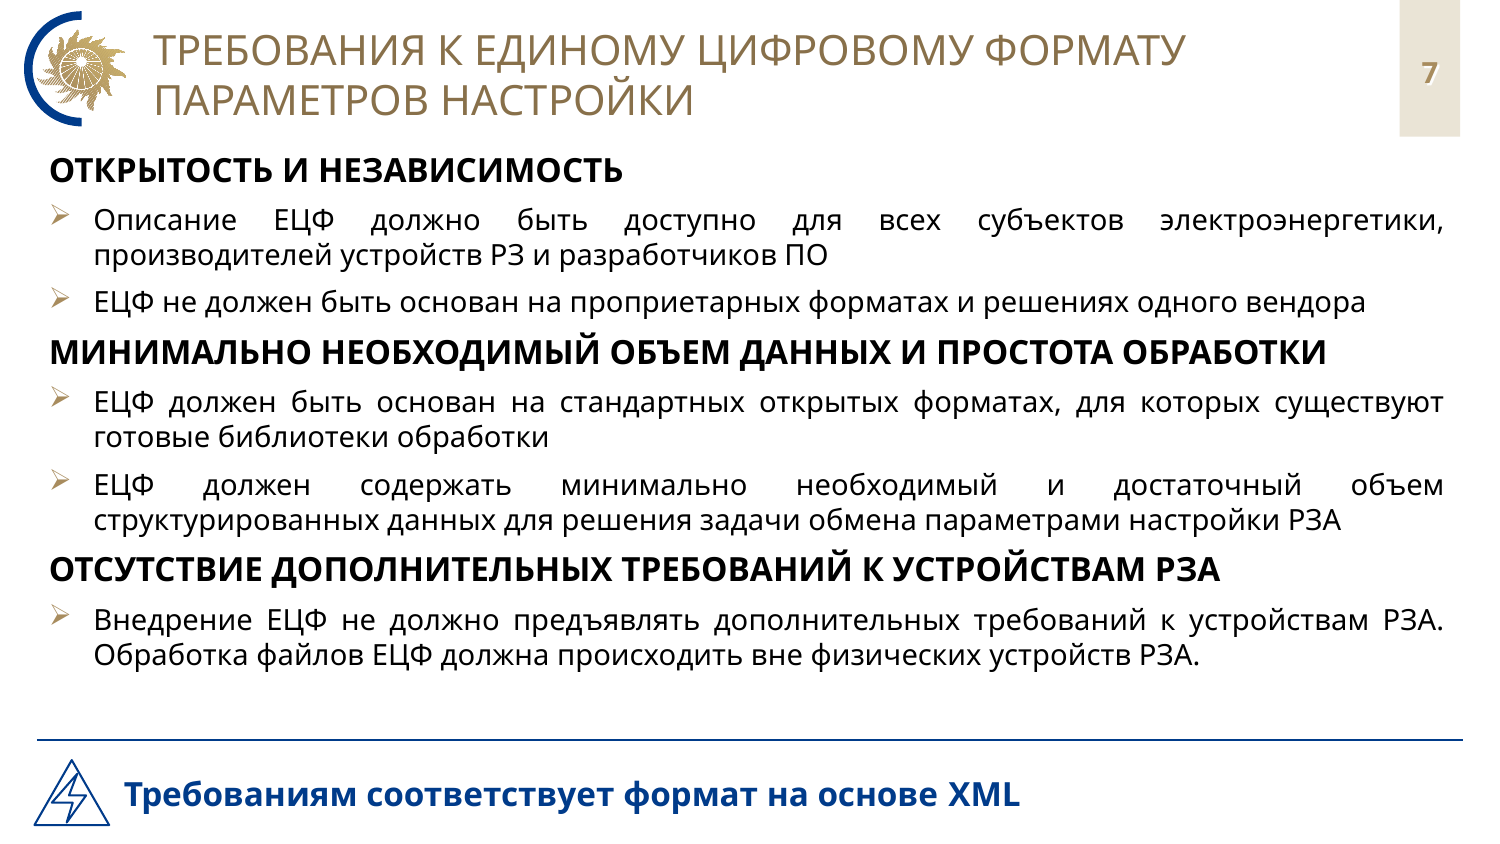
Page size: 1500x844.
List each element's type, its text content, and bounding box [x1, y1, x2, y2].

text_box [34, 760, 110, 826]
title Требования к Единому цифровому формату параметров настройки [138, 11, 1399, 137]
text_box Требованиям соответствует формат на основе XML [109, 765, 1440, 820]
slide_number 7 [1399, 11, 1461, 137]
list Открытость и независимость Описание ЕЦФ должно быть доступно для всех субъектов электроэнергетики, производителей устройств РЗ и разработчиков ПО ЕЦФ не должен быть основан на проприетарных форматах и решениях одного вендора Минимально необходимый объем данных и Простота обработки ЕЦФ должен быть основан на стандартных открытых форматах, для которых существуют готовые библиотеки обработки ЕЦФ должен содержать минимально необходимый и достаточный объем структурированных данных для решения задачи обмена параметрами настройки РЗА Отсутствие дополнительных требований к устройствам РЗА Внедрение ЕЦФ не должно предъявлять дополнительных требований к устройствам РЗА. Обработка файлов ЕЦФ должна происходить вне физических устройств РЗА. [34, 141, 1461, 704]
